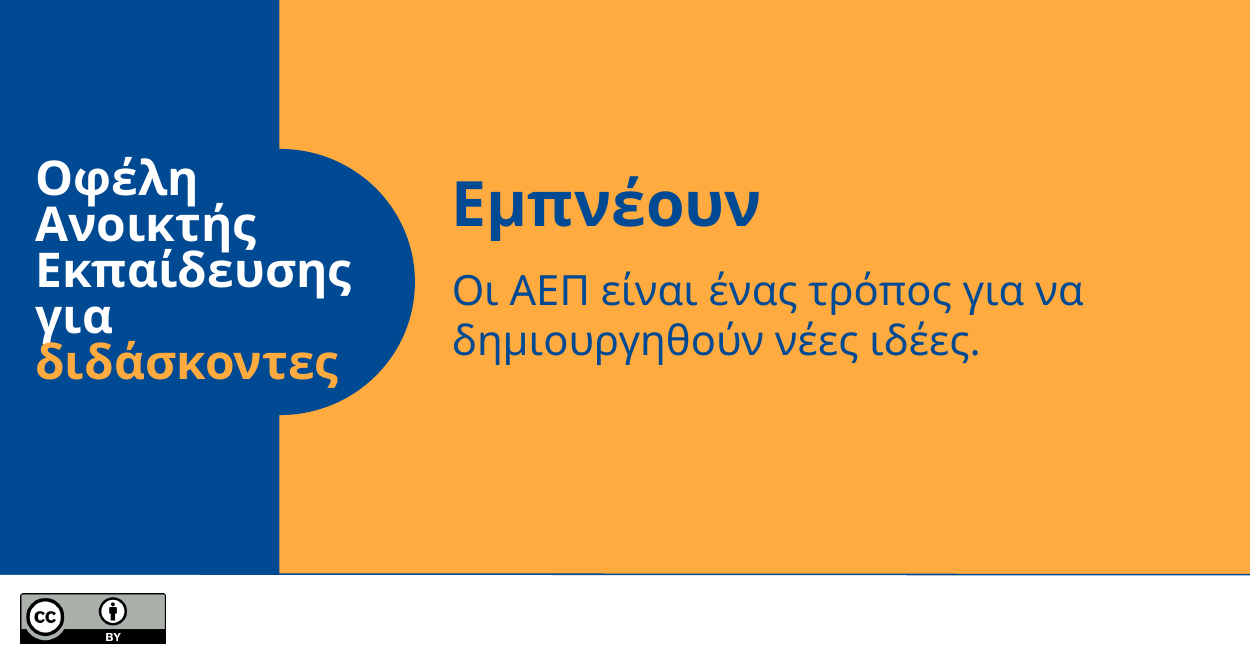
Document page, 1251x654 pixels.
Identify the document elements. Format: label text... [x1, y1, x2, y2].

text_box Εμπνέουν Οι ΑΕΠ είναι ένας τρόπος για να δημιουργηθούν νέες ιδέες. [436, 148, 1250, 379]
text_box [0, 0, 280, 573]
text_box Οφέλη Ανοικτής Εκπαίδευσης για διδάσκοντες [20, 144, 377, 404]
text_box [226, 404, 334, 416]
picture [20, 592, 166, 645]
text_box [0, 582, 1250, 654]
text_box [377, 189, 415, 375]
